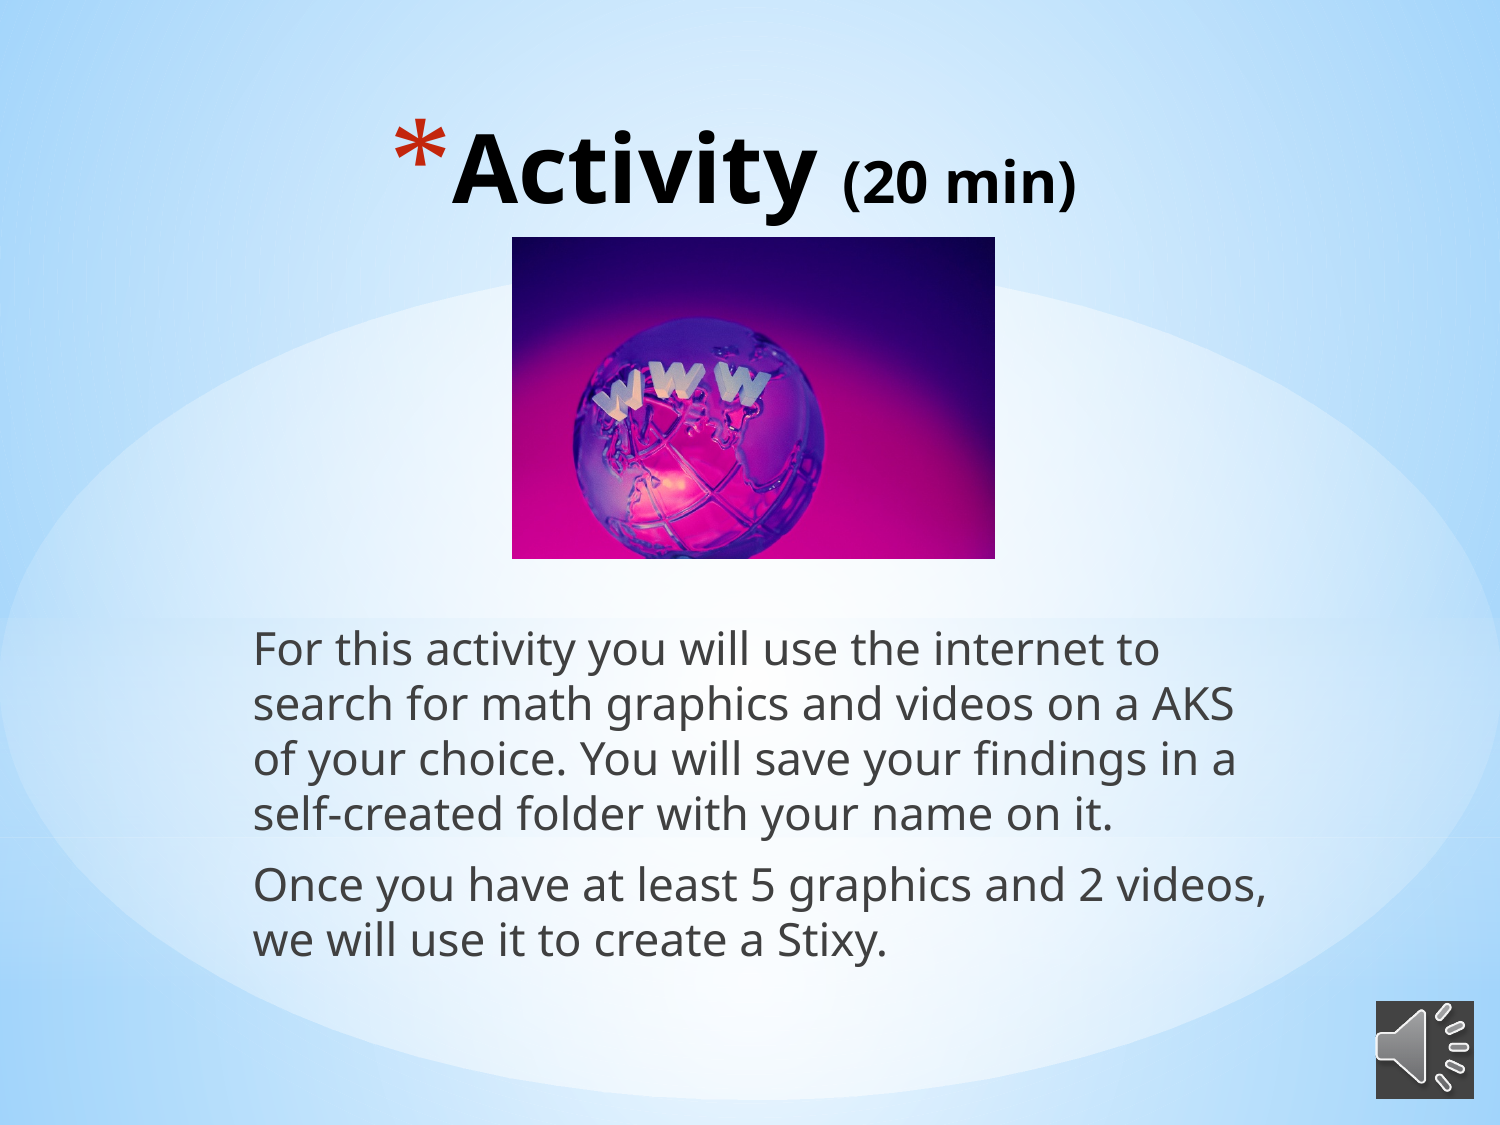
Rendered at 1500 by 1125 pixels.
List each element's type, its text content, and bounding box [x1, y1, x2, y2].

list For this activity you will use the internet to search for math graphics and videos on a AKS of your choice. You will save your findings in a self-created folder with your name on it. Once you have at least 5 graphics and 2 videos, we will use it to create a Stixy. [237, 612, 1288, 1025]
title Activity (20 min) [200, 99, 1269, 288]
picture [512, 237, 996, 560]
picture [1374, 999, 1476, 1101]
